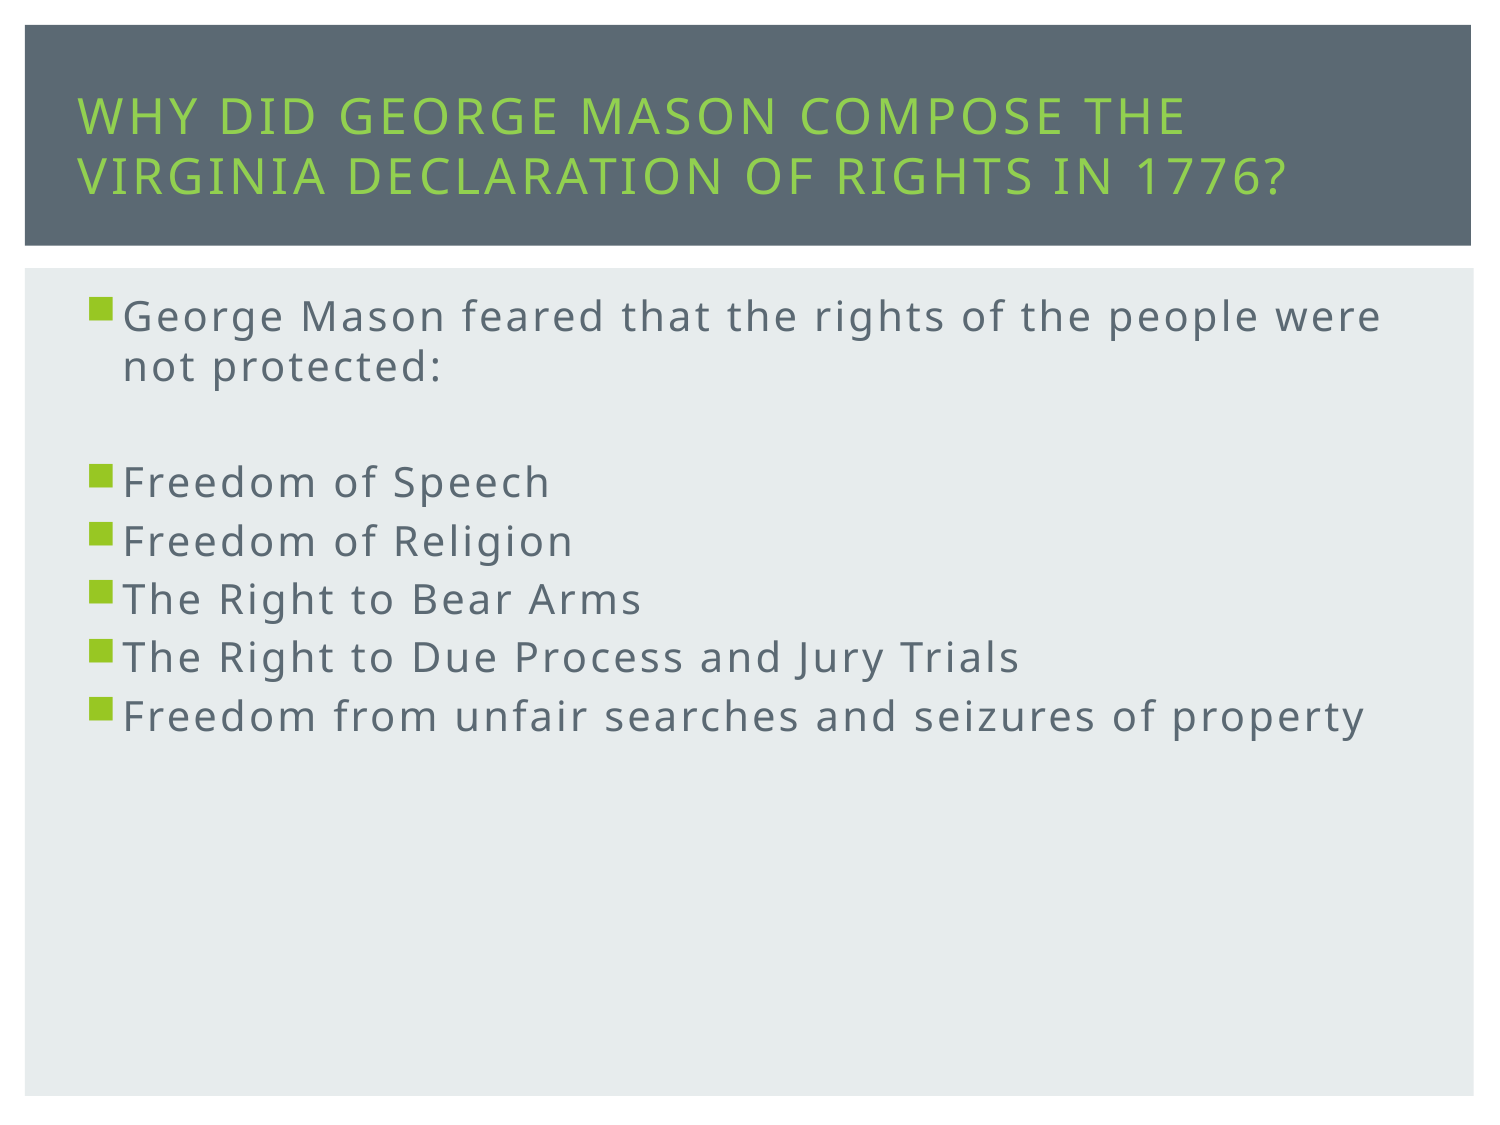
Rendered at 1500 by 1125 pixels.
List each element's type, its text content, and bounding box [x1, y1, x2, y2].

title Why did George Mason compose the Virginia Declaration of Rights in 1776? [62, 58, 1438, 232]
list George Mason feared that the rights of the people were not protected: Freedom of Speech Freedom of Religion The Right to Bear Arms The Right to Due Process and Jury Trials Freedom from unfair searches and seizures of property [62, 281, 1442, 1005]
